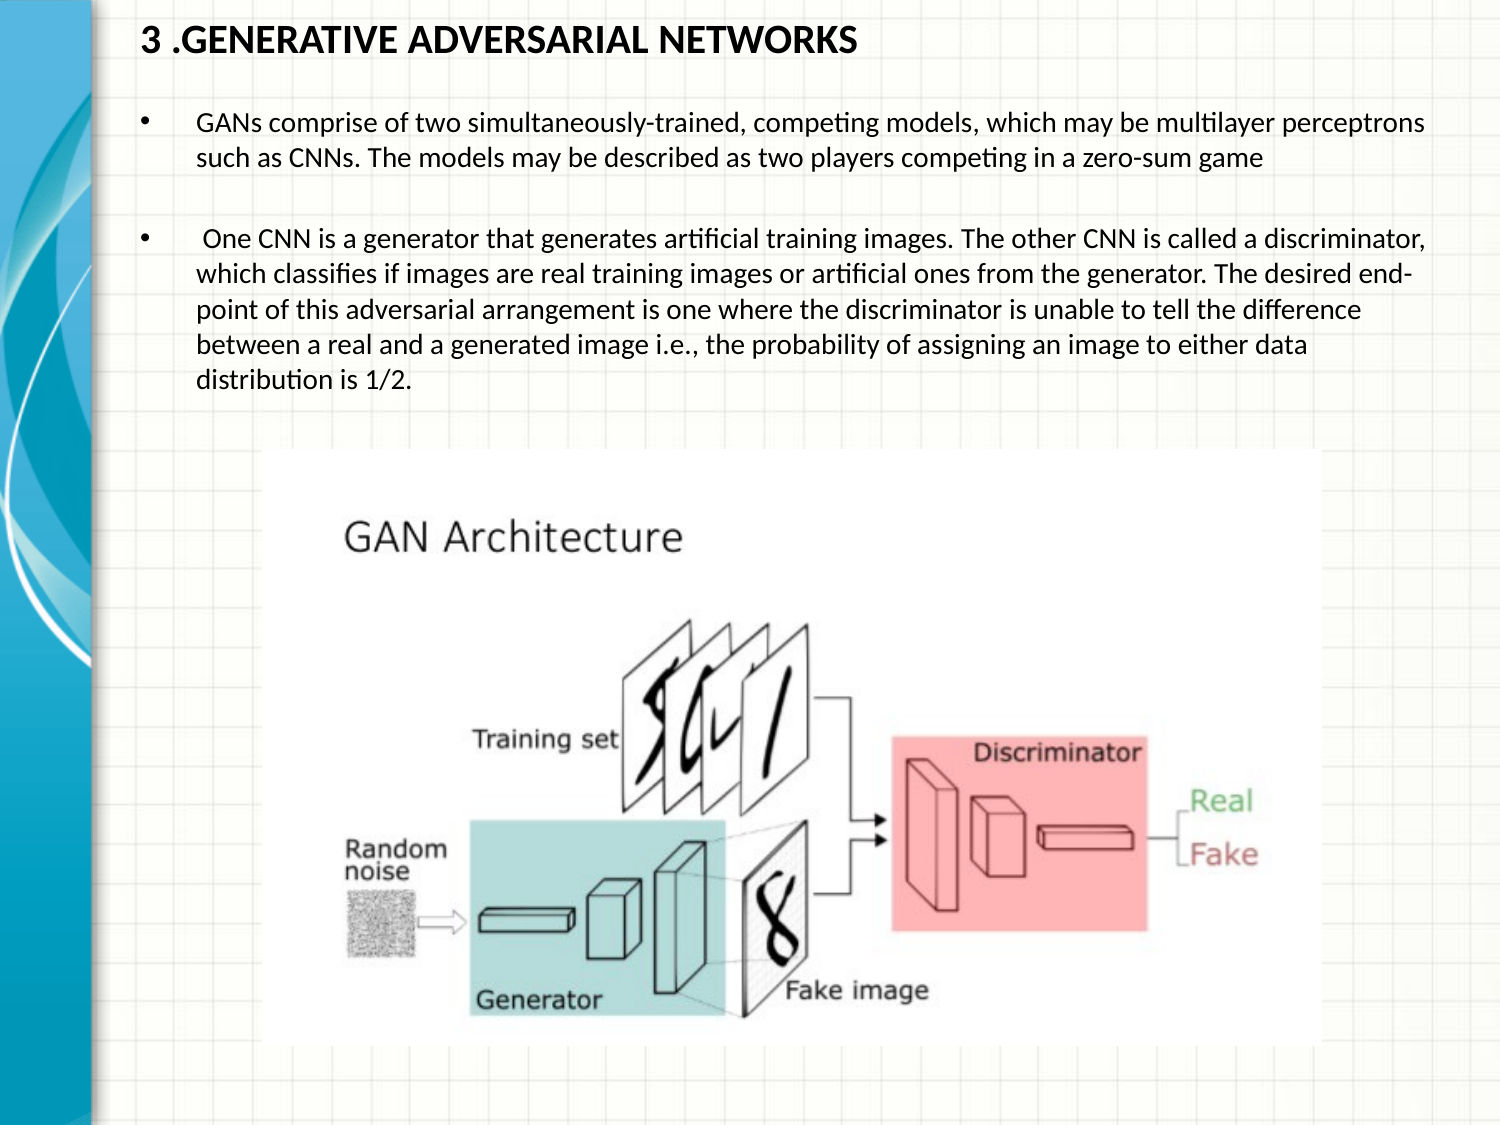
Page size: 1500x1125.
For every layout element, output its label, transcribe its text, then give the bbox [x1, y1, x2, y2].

picture [0, 0, 1500, 1125]
list 3 .GENERATIVE ADVERSARIAL NETWORKS GANs comprise of two simultaneously-trained, competing models, which may be multilayer perceptrons such as CNNs. The models may be described as two players competing in a zero-sum game One CNN is a generator that generates artificial training images. The other CNN is called a discriminator, which classifies if images are real training images or artificial ones from the generator. The desired end-point of this adversarial arrangement is one where the discriminator is unable to tell the difference between a real and a generated image i.e., the probability of assigning an image to either data distribution is 1/2. [125, 4, 1450, 710]
